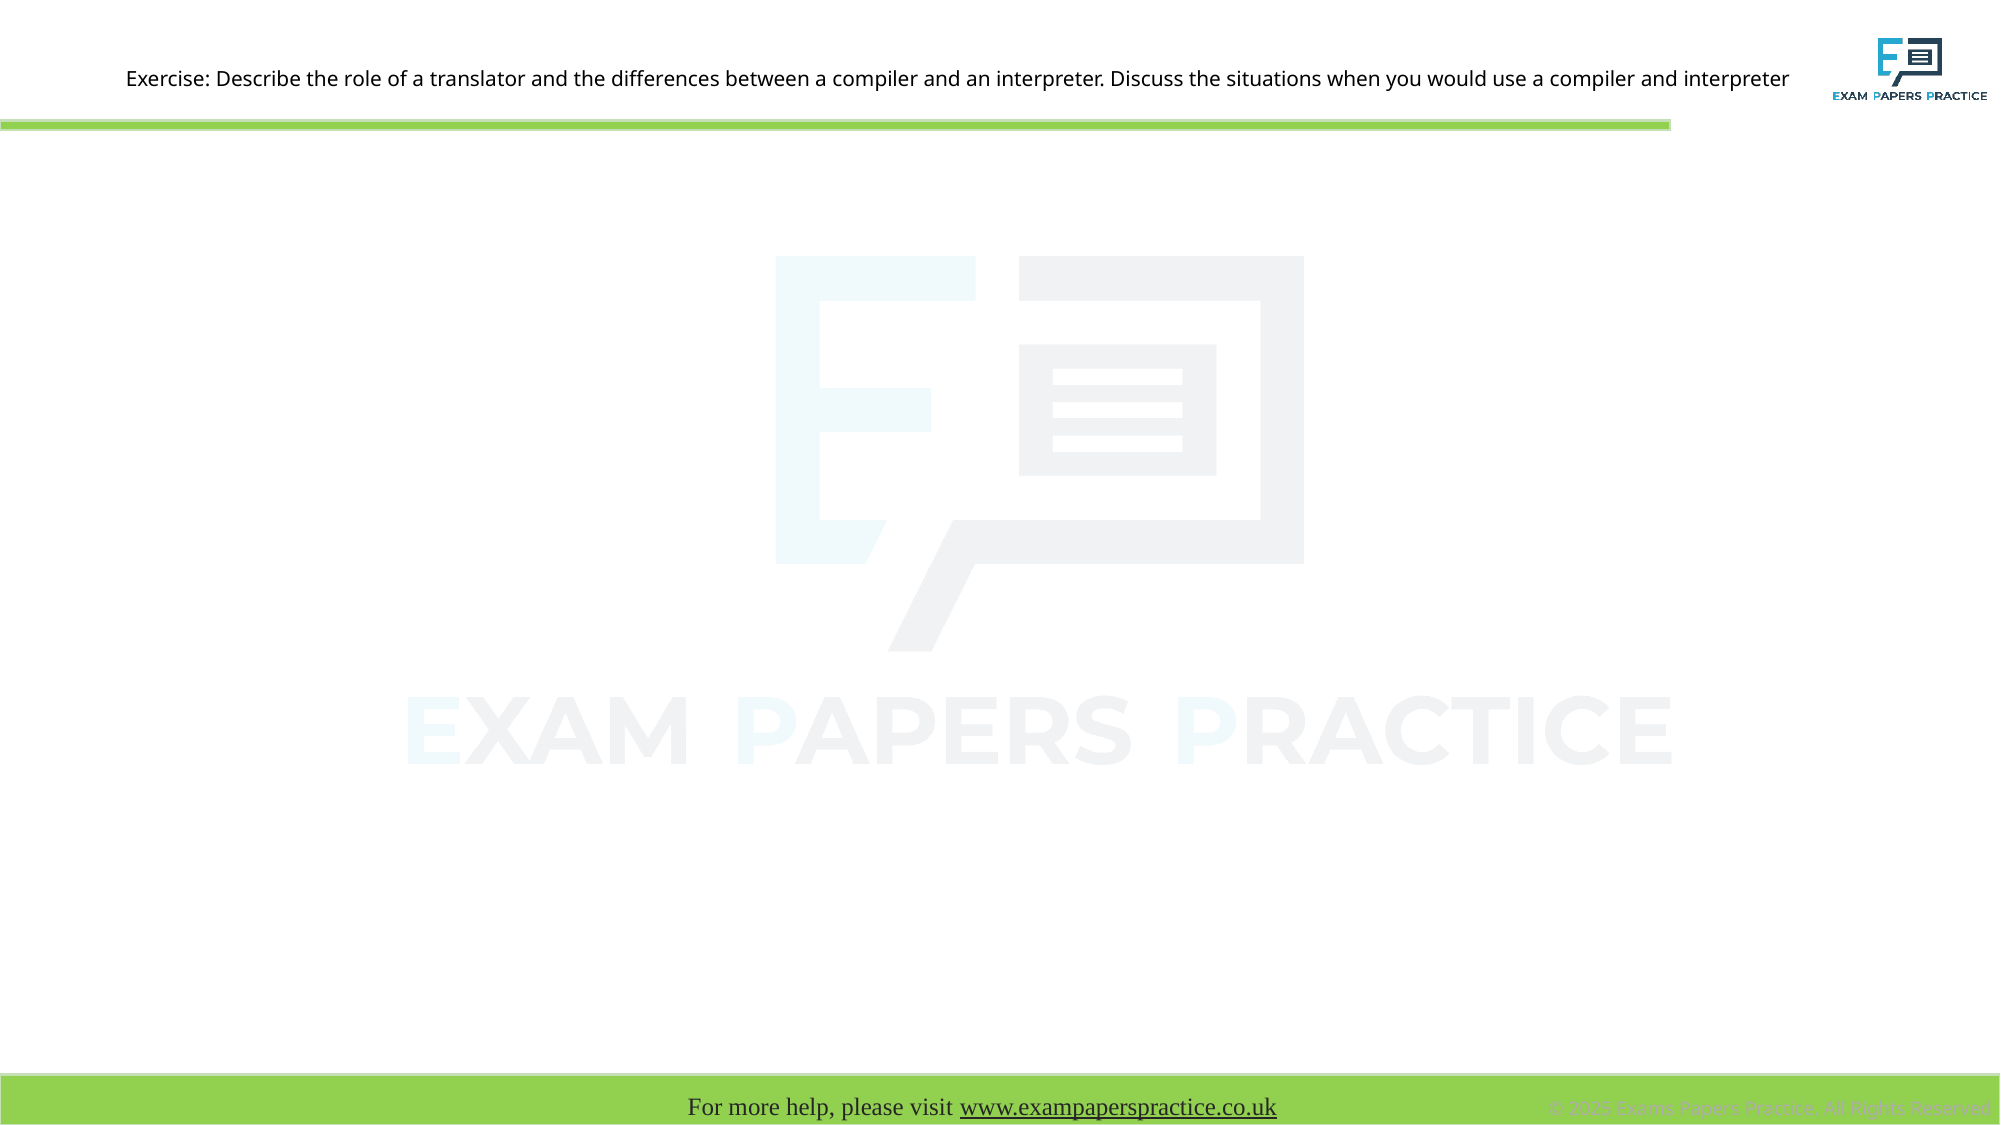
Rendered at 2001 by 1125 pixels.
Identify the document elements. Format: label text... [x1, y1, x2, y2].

title Exercise: Describe the role of a translator and the differences between a compiler and an interpreter. Discuss the situations when you would use a compiler and interpreter [110, 52, 1836, 162]
